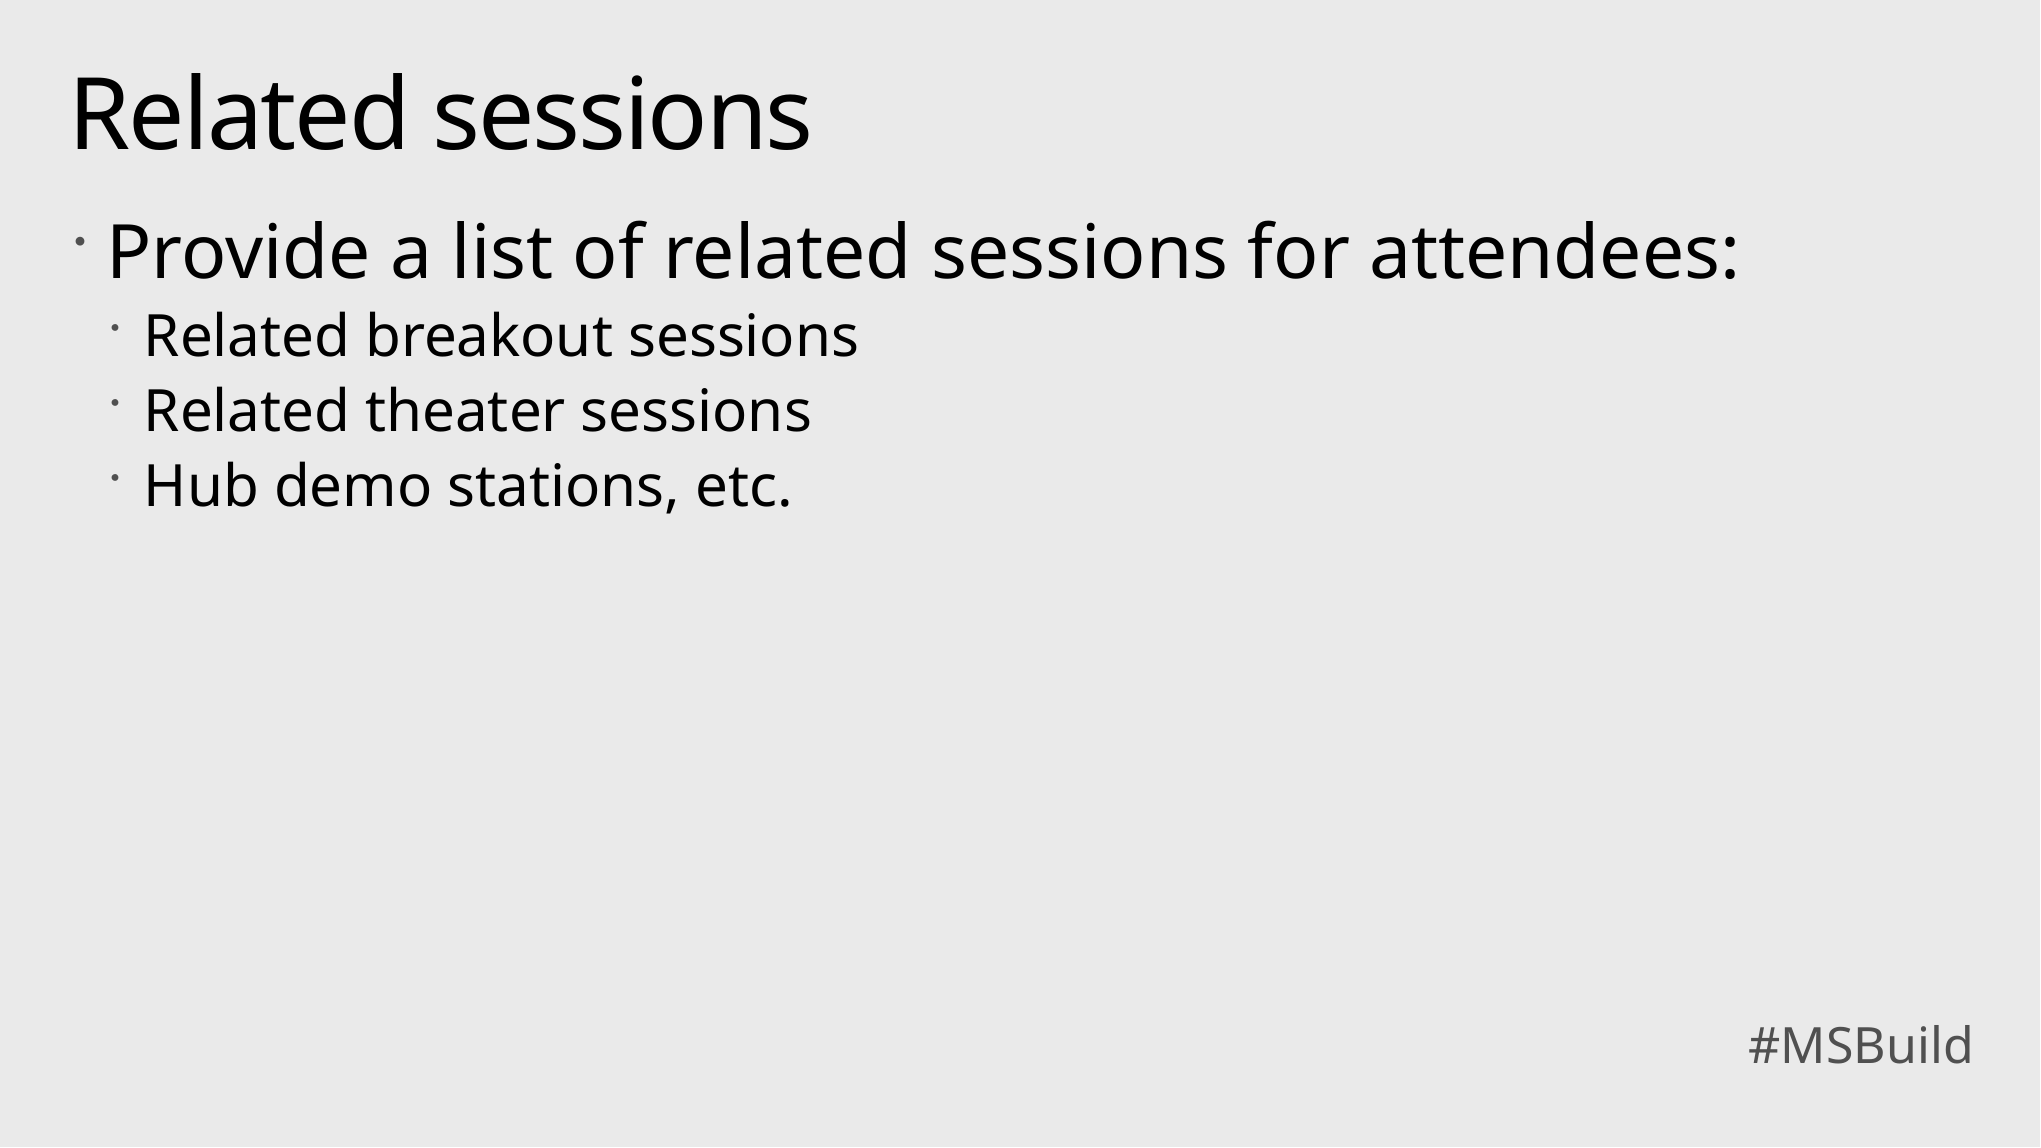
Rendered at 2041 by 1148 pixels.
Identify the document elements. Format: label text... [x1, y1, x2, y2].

list Provide a list of related sessions for attendees: Related breakout sessions Related theater sessions Hub demo stations, etc. [45, 198, 1996, 1099]
text_box #MSBuild [1718, 989, 2004, 1098]
title Related sessions [45, 48, 1996, 198]
